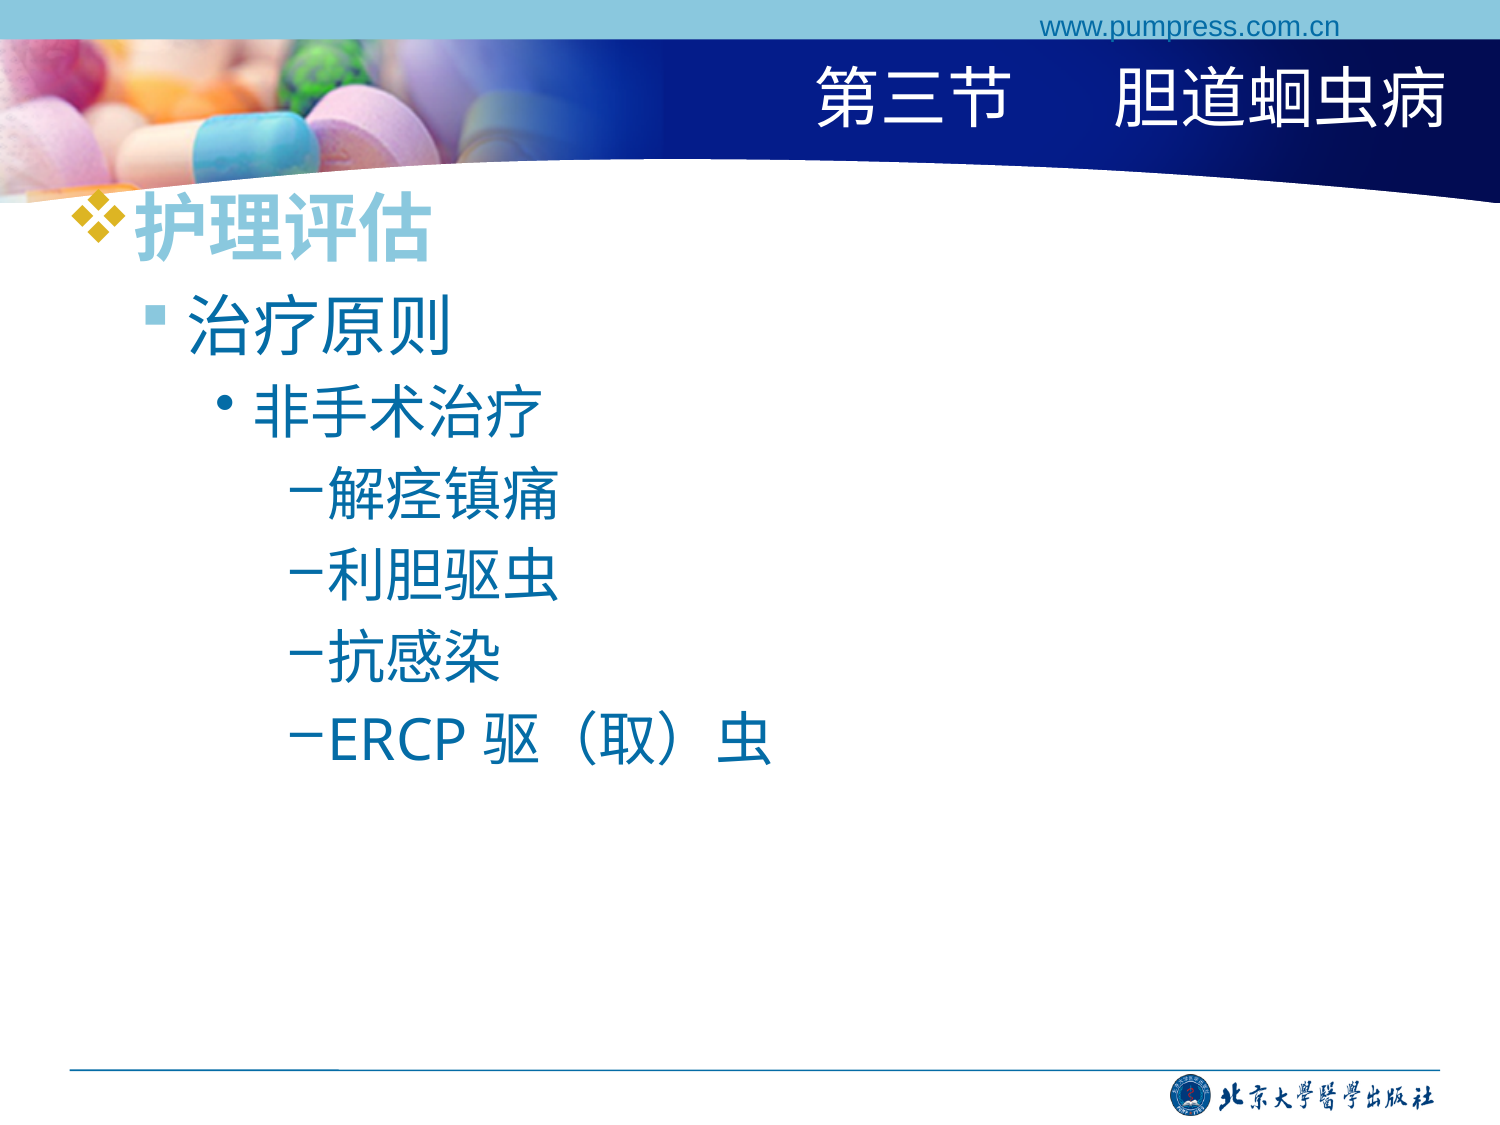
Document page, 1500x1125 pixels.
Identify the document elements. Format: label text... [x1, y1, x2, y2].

list 护理评估 治疗原则 非手术治疗 解痉镇痛 利胆驱虫 抗感染 ERCP驱（取）虫 [49, 172, 1463, 973]
slide_number www.pumpress.com.cn [1025, 0, 1463, 38]
picture [1170, 1074, 1436, 1118]
picture [0, 40, 1500, 203]
title 第三节 胆道蛔虫病 [137, 49, 1463, 143]
